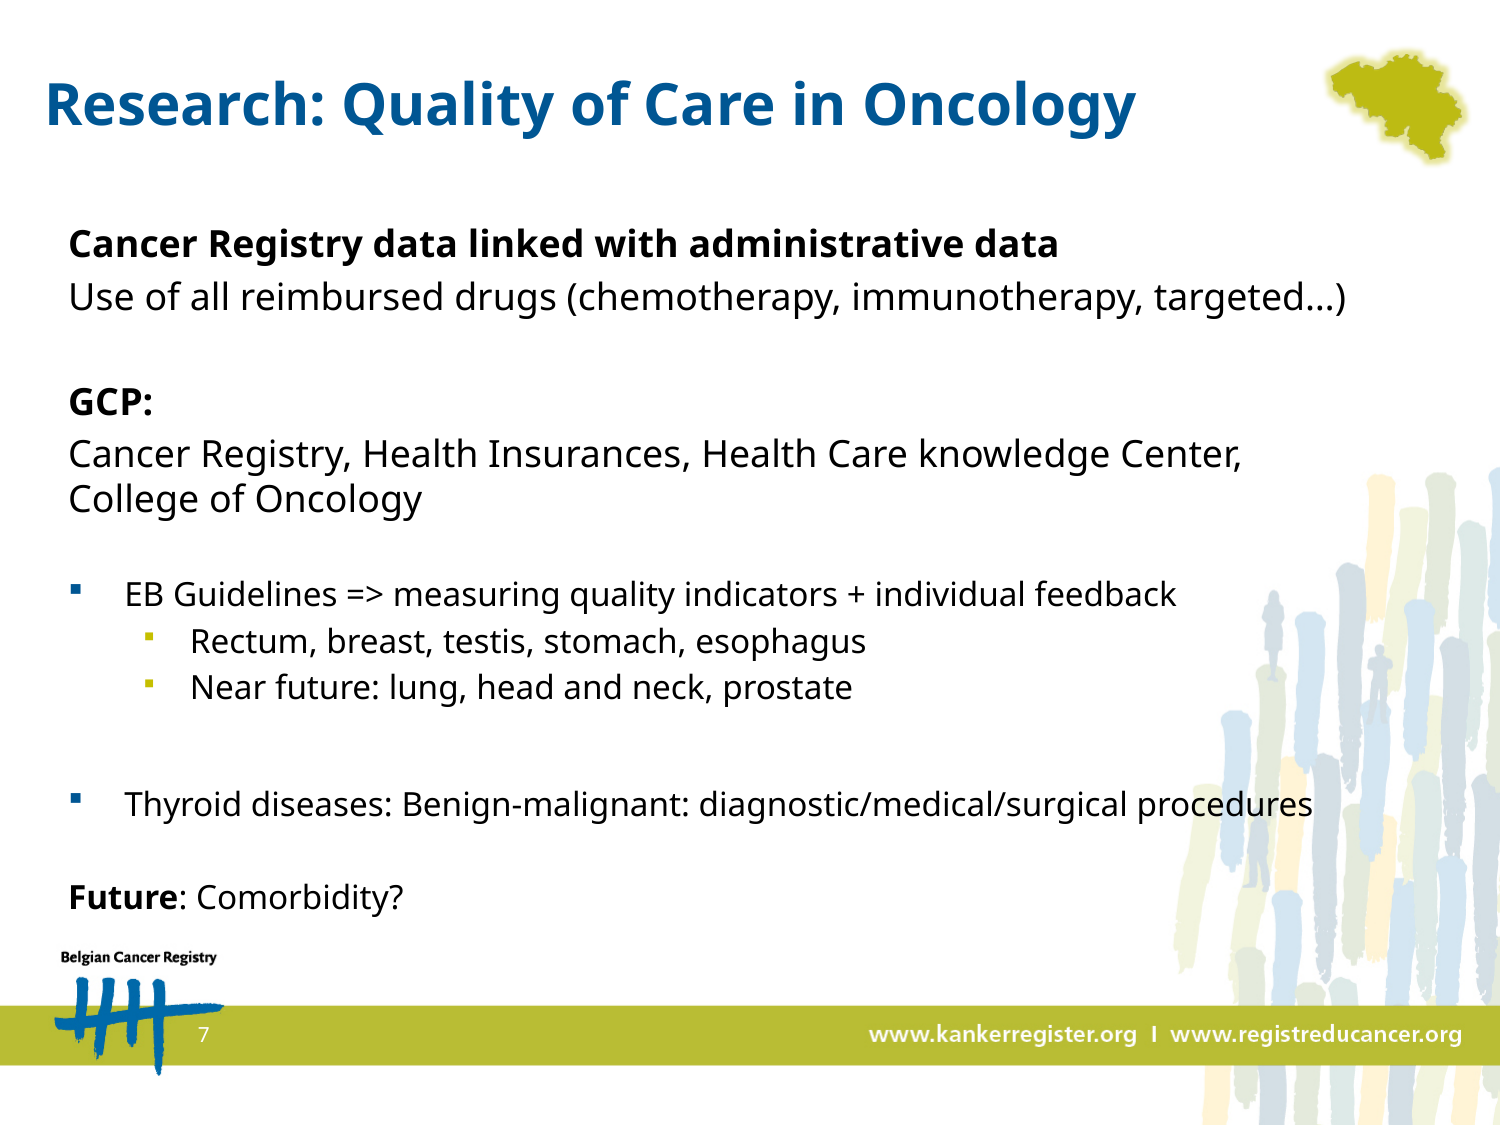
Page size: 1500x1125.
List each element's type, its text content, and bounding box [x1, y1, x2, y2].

picture [0, 0, 1500, 1125]
title Research: Quality of Care in Oncology [29, 42, 1453, 161]
list Cancer Registry data linked with administrative data Use of all reimbursed drugs (chemotherapy, immunotherapy, targeted…) GCP: Cancer Registry, Health Insurances, Health Care knowledge Center, College of Oncology EB Guidelines => measuring quality indicators + individual feedback Rectum, breast, testis, stomach, esophagus Near future: lung, head and neck, prostate Thyroid diseases: Benign-malignant: diagnostic/medical/surgical procedures Future: Comorbidity? [53, 160, 1500, 927]
picture [1328, 54, 1465, 161]
